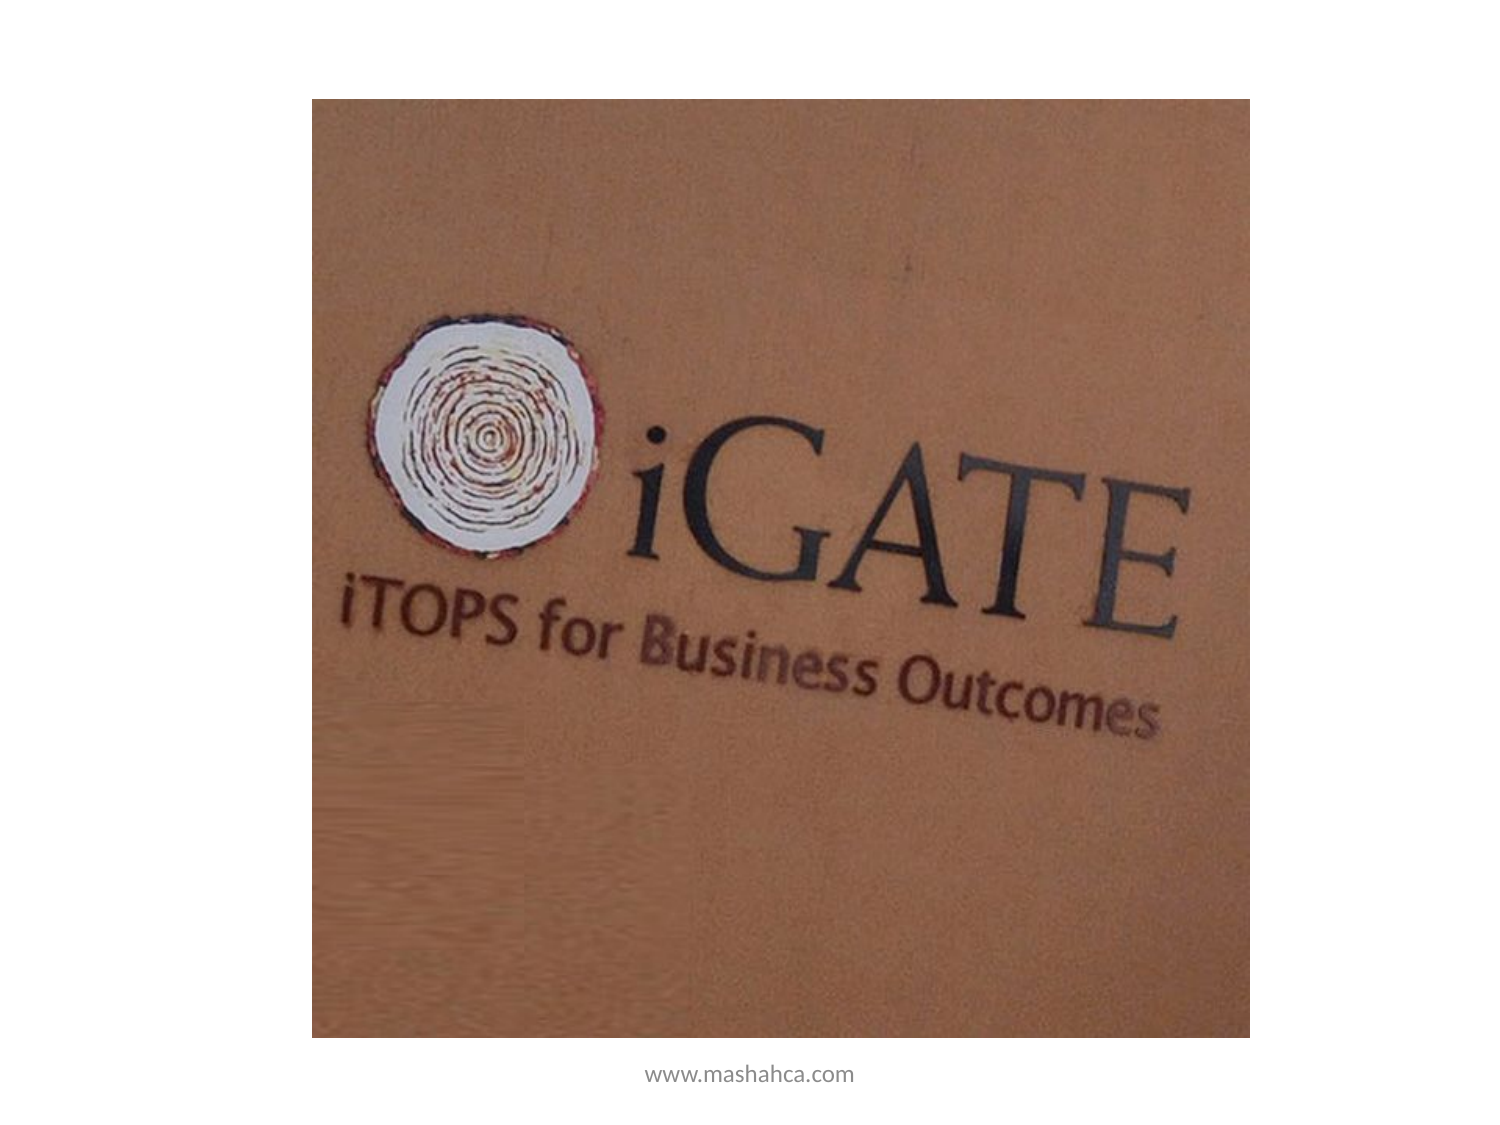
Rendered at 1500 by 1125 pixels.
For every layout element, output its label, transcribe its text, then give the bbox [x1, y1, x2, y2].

picture [312, 99, 1251, 1038]
footer www.mashahca.com [512, 1047, 988, 1103]
